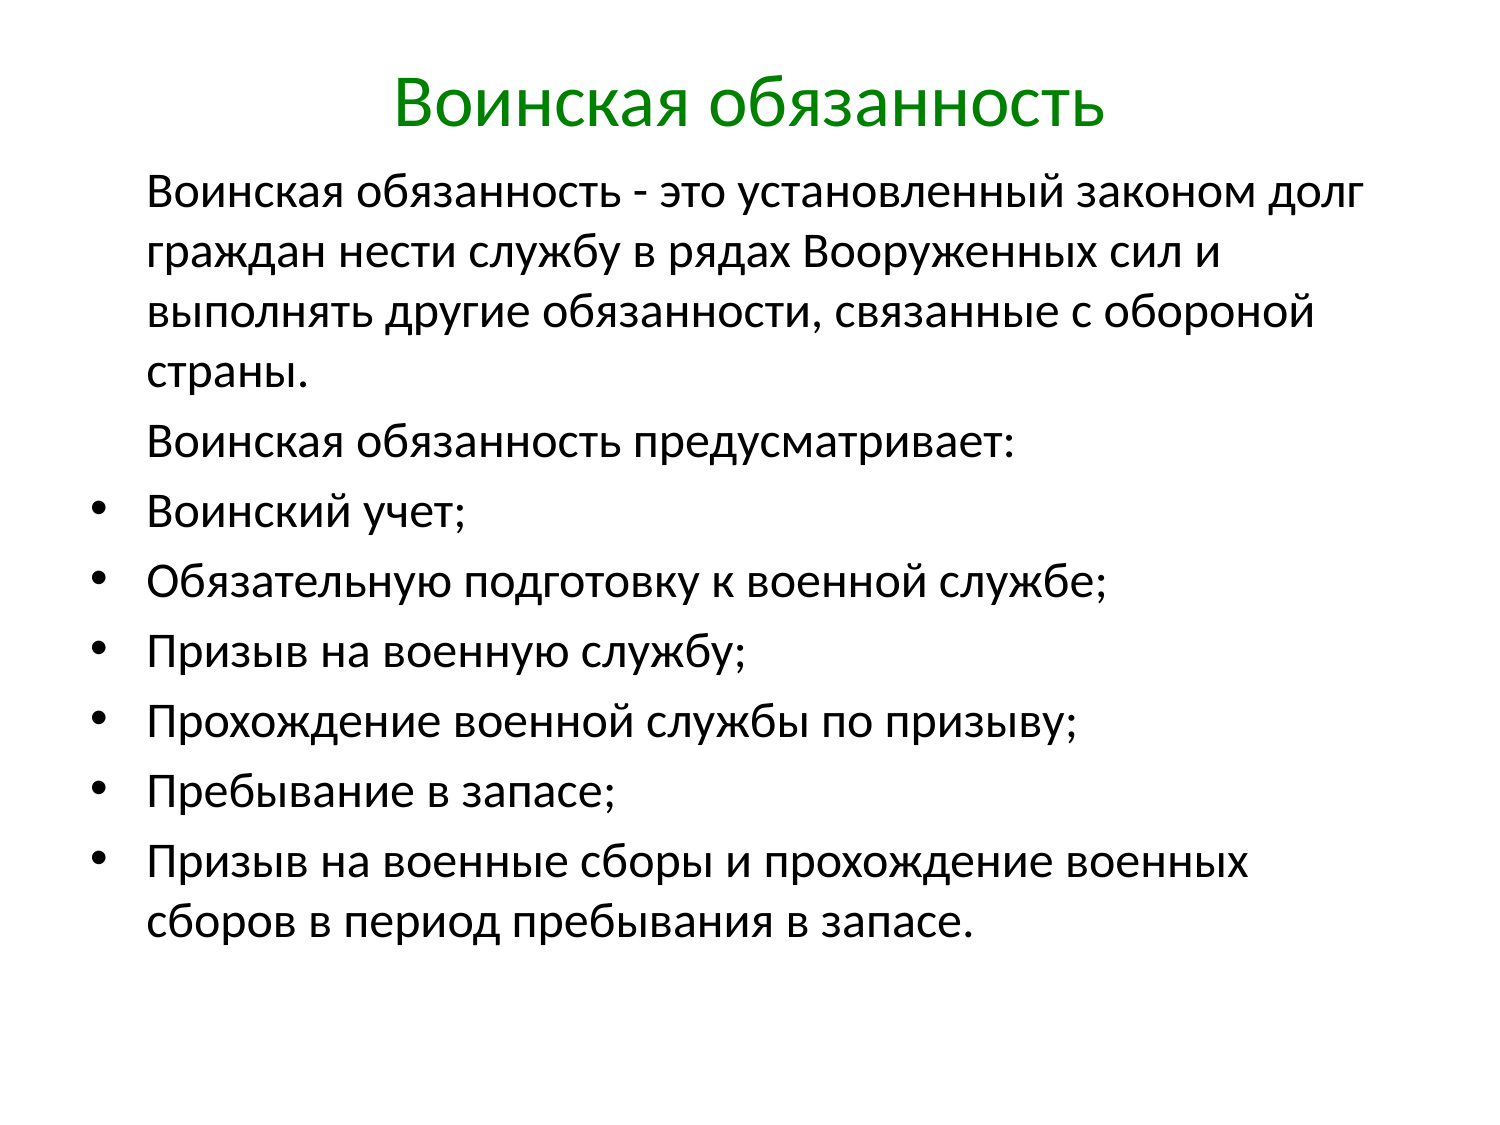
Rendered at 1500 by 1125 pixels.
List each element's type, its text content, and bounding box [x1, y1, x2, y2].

title Воинская обязанность [75, 37, 1425, 149]
list Воинская обязанность - это установленный законом долг граждан нести службу в рядах Вооруженных сил и выполнять другие обязанности, связанные с обороной страны. Воинская обязанность предусматривает: Воинский учет; Обязательную подготовку к военной службе; Призыв на военную службу; Прохождение военной службы по призыву; Пребывание в запасе; Призыв на военные сборы и прохождение военных сборов в период пребывания в запасе. [75, 149, 1425, 1075]
